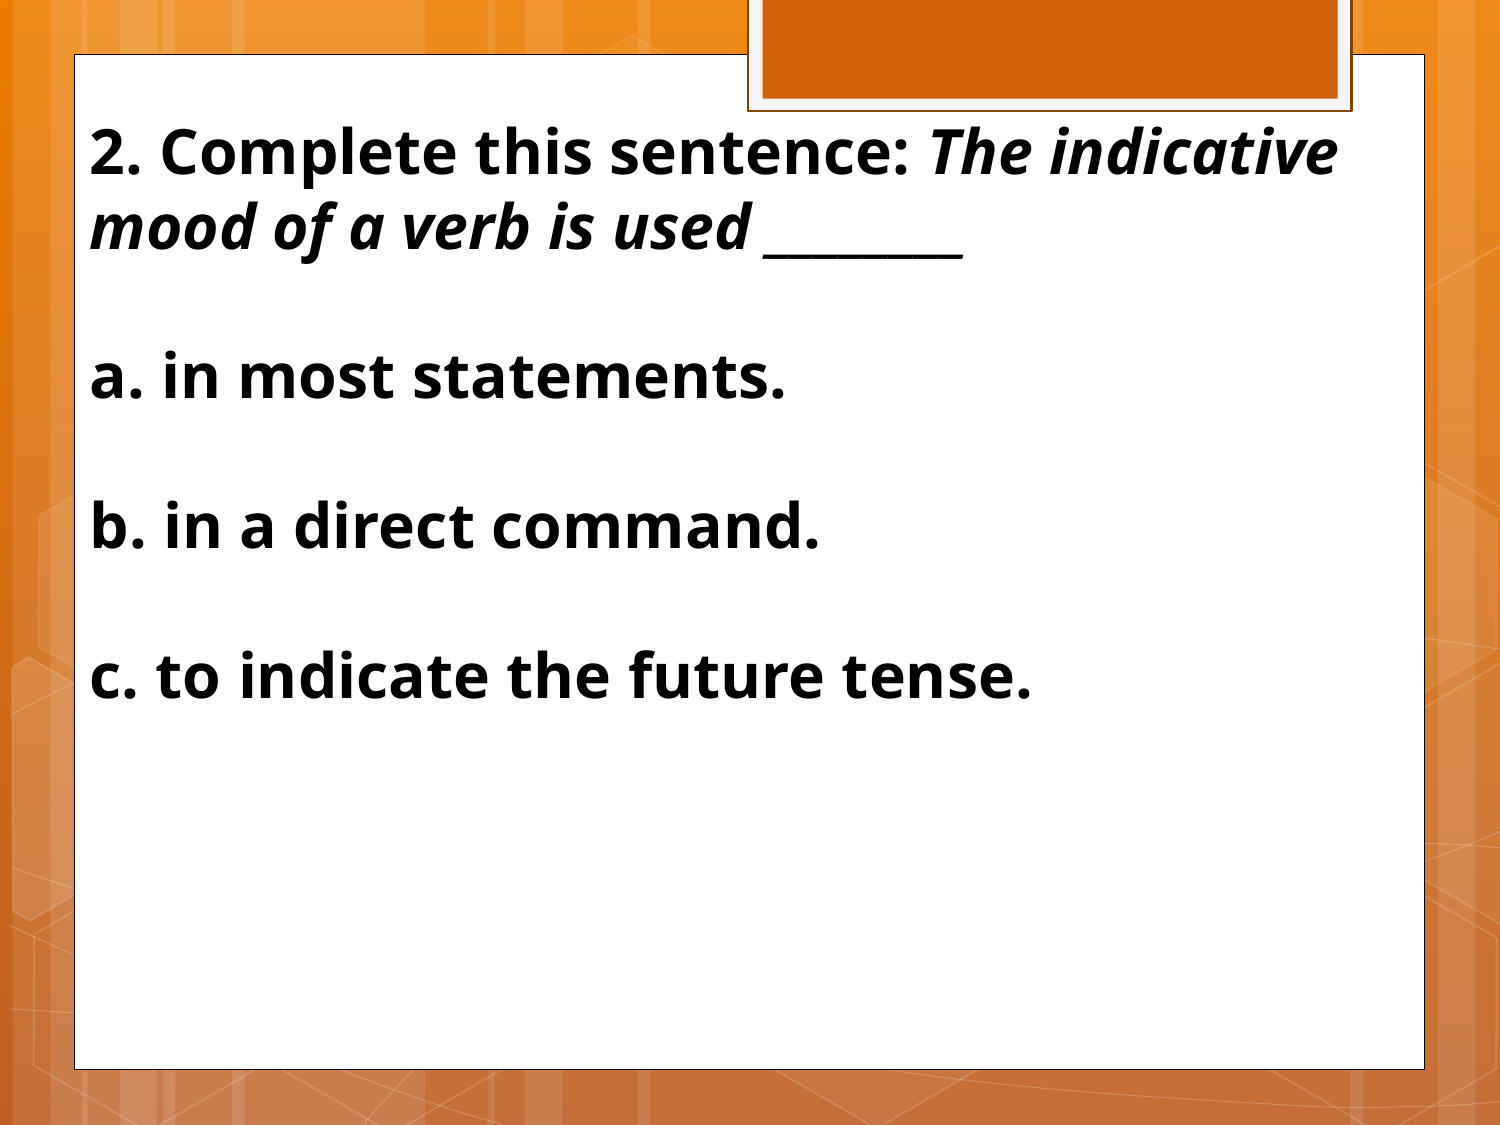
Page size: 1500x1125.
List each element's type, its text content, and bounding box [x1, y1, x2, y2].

text_box 2. Complete this sentence: The indicative mood of a verb is used ________ a. in most statements. b. in a direct command. c. to indicate the future tense. [75, 104, 1400, 825]
